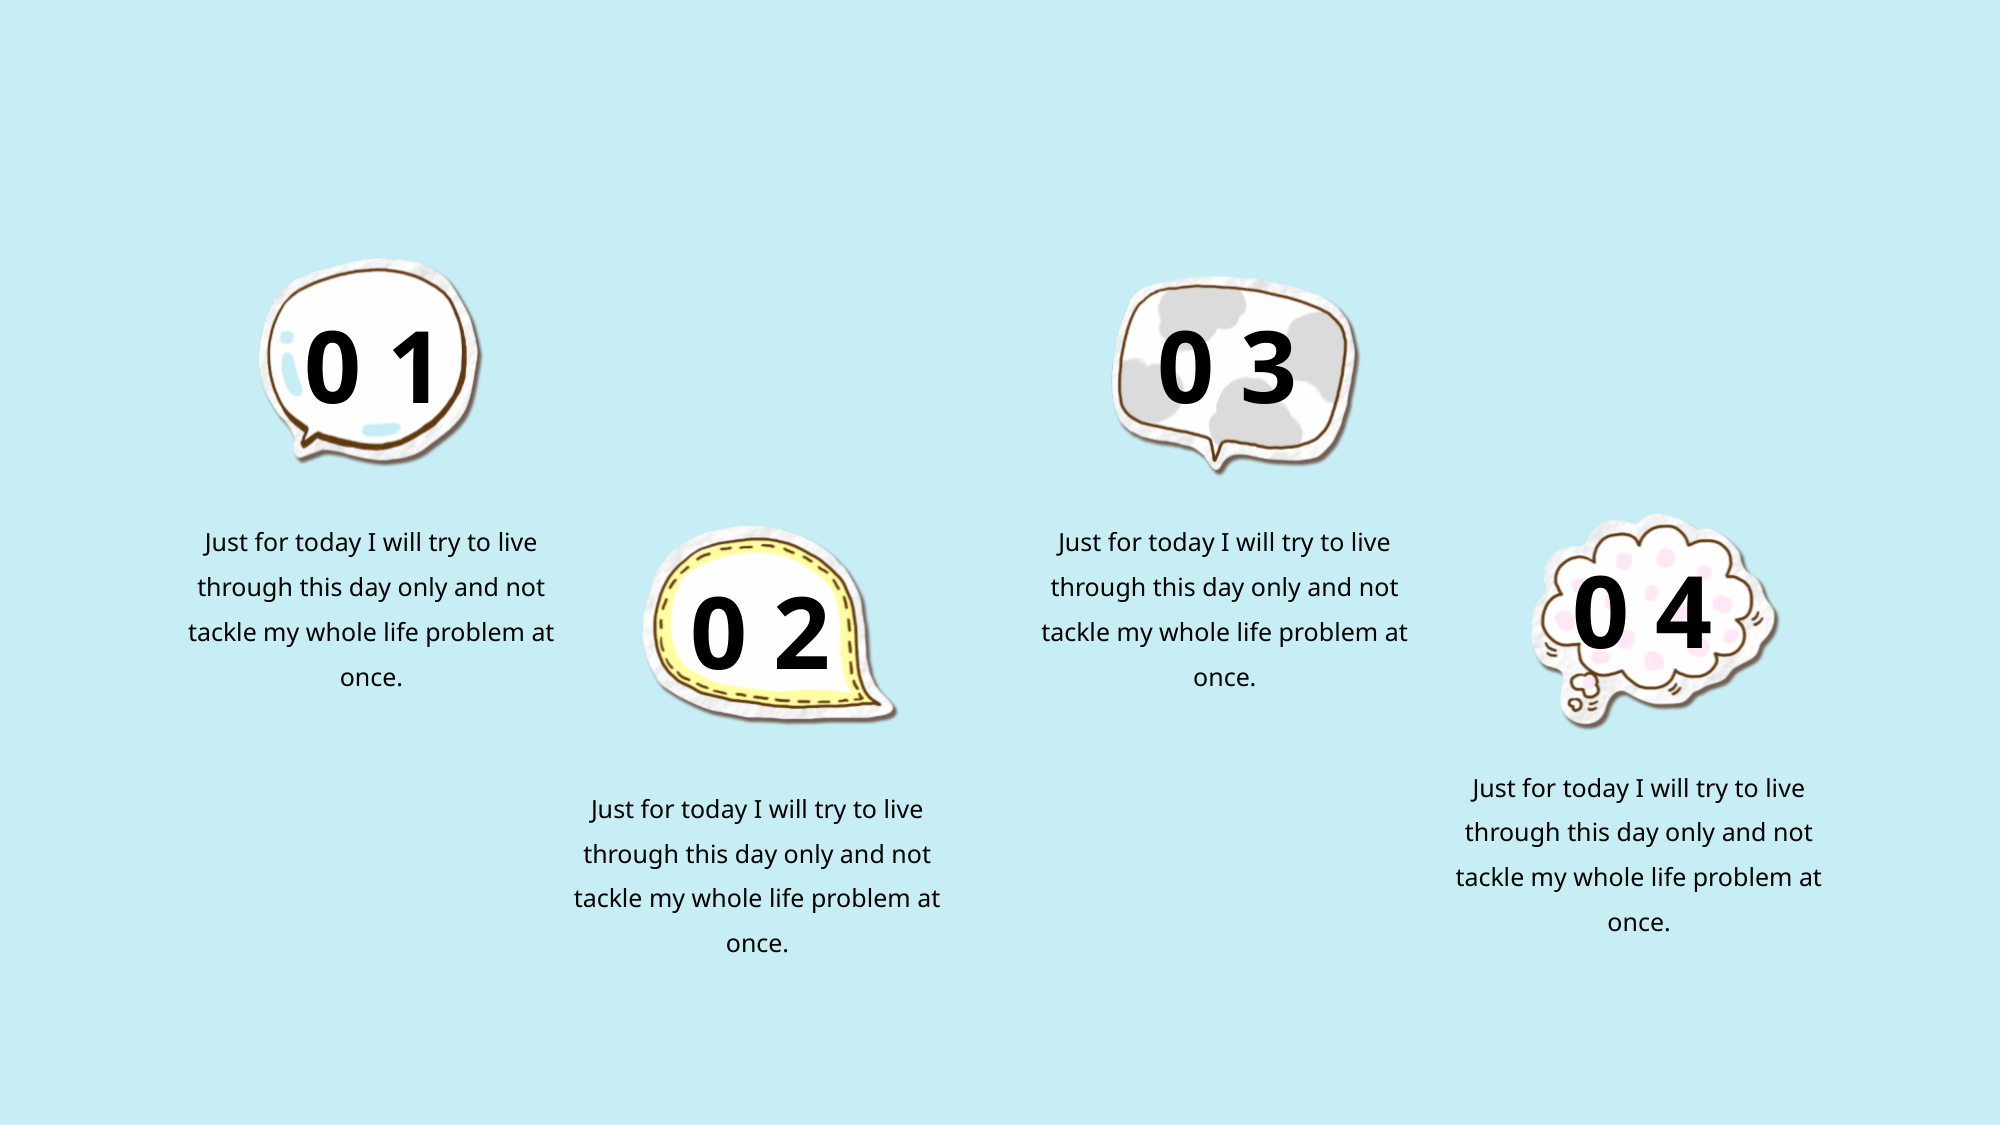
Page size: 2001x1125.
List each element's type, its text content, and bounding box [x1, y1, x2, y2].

picture [609, 508, 913, 735]
picture [1058, 269, 1393, 481]
text_box Just for today I will try to live through this day only and not tackle my whole life problem at once. [1025, 504, 1425, 699]
text_box Just for today I will try to live through this day only and not tackle my whole life problem at once. [1439, 749, 1839, 944]
picture [1510, 493, 1817, 740]
picture [206, 239, 516, 490]
text_box Just for today I will try to live through this day only and not tackle my whole life problem at once. [172, 504, 571, 699]
text_box Just for today I will try to live through this day only and not tackle my whole life problem at once. [558, 770, 957, 966]
